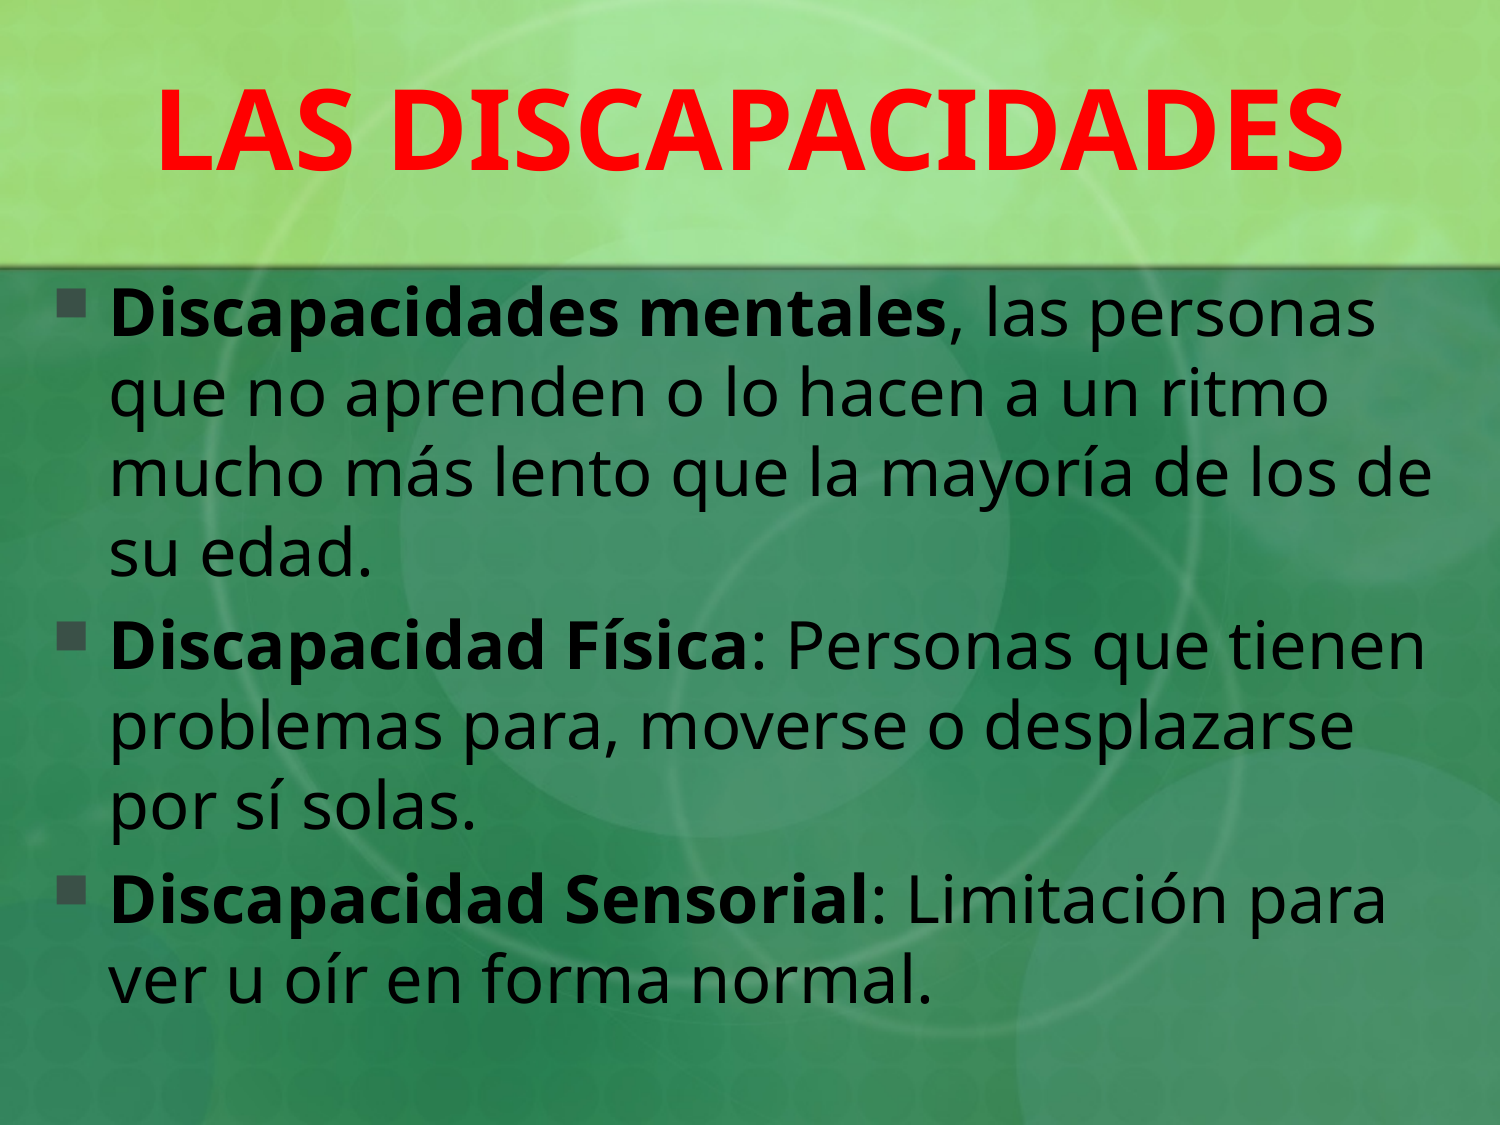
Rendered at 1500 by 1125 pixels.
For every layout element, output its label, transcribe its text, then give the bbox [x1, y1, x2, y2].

picture [0, 0, 1500, 1125]
list Discapacidades mentales, las personas que no aprenden o lo hacen a un ritmo mucho más lento que la mayoría de los de su edad. Discapacidad Física: Personas que tienen problemas para, moverse o desplazarse por sí solas. Discapacidad Sensorial: Limitación para ver u oír en forma normal. [37, 262, 1463, 1013]
title las discapacidades [37, 24, 1463, 226]
